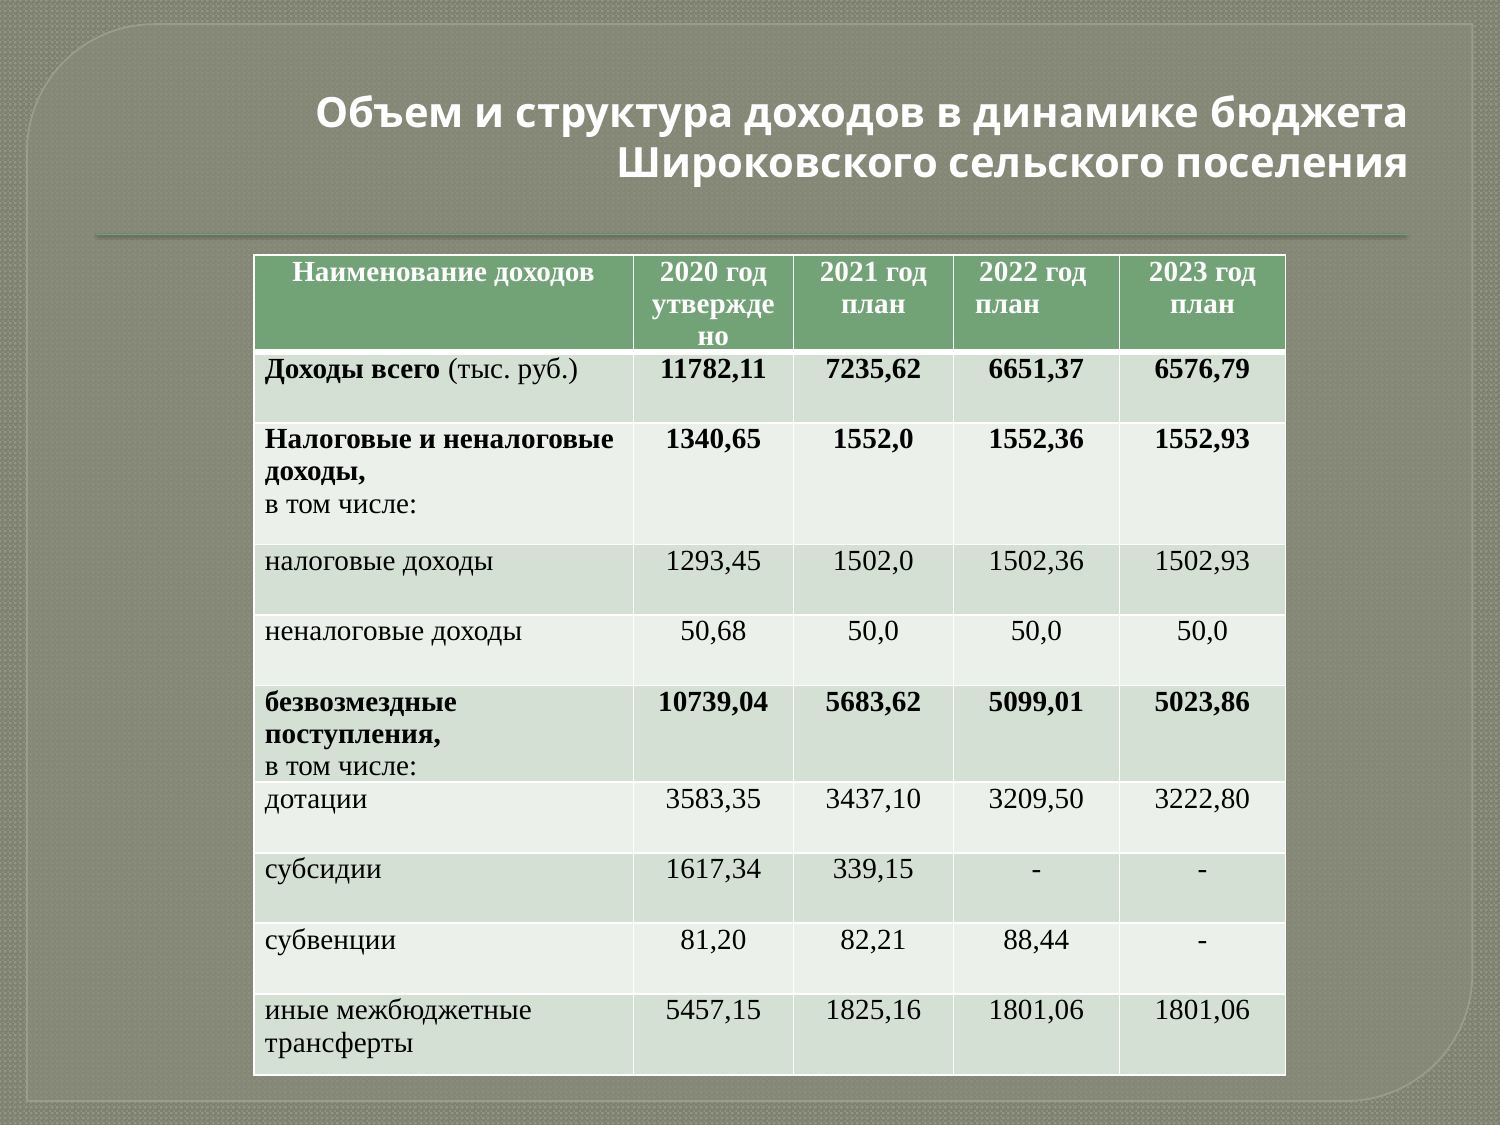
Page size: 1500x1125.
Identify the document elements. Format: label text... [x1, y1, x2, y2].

table_cell 5683,62 [794, 686, 953, 781]
table_cell 50,68 [634, 616, 793, 685]
table_cell 1552,0 [794, 424, 953, 544]
table_cell 1617,34 [634, 854, 793, 922]
title Объем и структура доходов в динамике бюджета Широковского сельского поселения [82, 70, 1425, 194]
table_cell 88,44 [954, 924, 1119, 993]
table_cell 1552,93 [1120, 424, 1285, 544]
table_cell 5023,86 [1120, 686, 1285, 781]
table_cell 50,0 [794, 616, 953, 685]
table_cell 81,20 [634, 924, 793, 993]
table_cell 1502,36 [954, 545, 1119, 614]
table_cell 3583,35 [634, 783, 793, 852]
table_cell - [954, 854, 1119, 922]
table_cell 1552,36 [954, 424, 1119, 544]
table_cell 6576,79 [1120, 355, 1285, 422]
table_cell 1293,45 [634, 545, 793, 614]
table_cell 50,0 [954, 616, 1119, 685]
table_cell 7235,62 [794, 355, 953, 422]
table_cell иные межбюджетные трансферты [255, 995, 633, 1074]
table_cell 1340,65 [634, 424, 793, 544]
table_cell Доходы всего (тыс. руб.) [255, 355, 633, 422]
table_cell 339,15 [794, 854, 953, 922]
table_cell 3222,80 [1120, 783, 1285, 852]
table_cell безвозмездные поступления, в том числе: [255, 686, 633, 781]
table_header 2022 год план [954, 256, 1119, 349]
table_cell субвенции [255, 924, 633, 993]
table_header 2023 год план [1120, 256, 1285, 349]
table_cell 3437,10 [794, 783, 953, 852]
table_cell - [1120, 854, 1285, 922]
table_cell налоговые доходы [255, 545, 633, 614]
table_cell 1801,06 [1120, 995, 1285, 1074]
table_cell 6651,37 [954, 355, 1119, 422]
table_cell 5457,15 [634, 995, 793, 1074]
table_cell - [1120, 924, 1285, 993]
table_cell неналоговые доходы [255, 616, 633, 685]
table_cell субсидии [255, 854, 633, 922]
table_cell 5099,01 [954, 686, 1119, 781]
table_cell Налоговые и неналоговые доходы, в том числе: [255, 424, 633, 544]
table_cell 1502,93 [1120, 545, 1285, 614]
table_header 2020 год утверждено [634, 256, 793, 349]
table_cell 11782,11 [634, 355, 793, 422]
table_cell 82,21 [794, 924, 953, 993]
table_cell 3209,50 [954, 783, 1119, 852]
table_header 2021 год план [794, 256, 953, 349]
table_cell 1801,06 [954, 995, 1119, 1074]
table_cell 1502,0 [794, 545, 953, 614]
table_cell 10739,04 [634, 686, 793, 781]
table_cell дотации [255, 783, 633, 852]
table_header Наименование доходов [255, 256, 633, 349]
table_cell 50,0 [1120, 616, 1285, 685]
table_cell 1825,16 [794, 995, 953, 1074]
